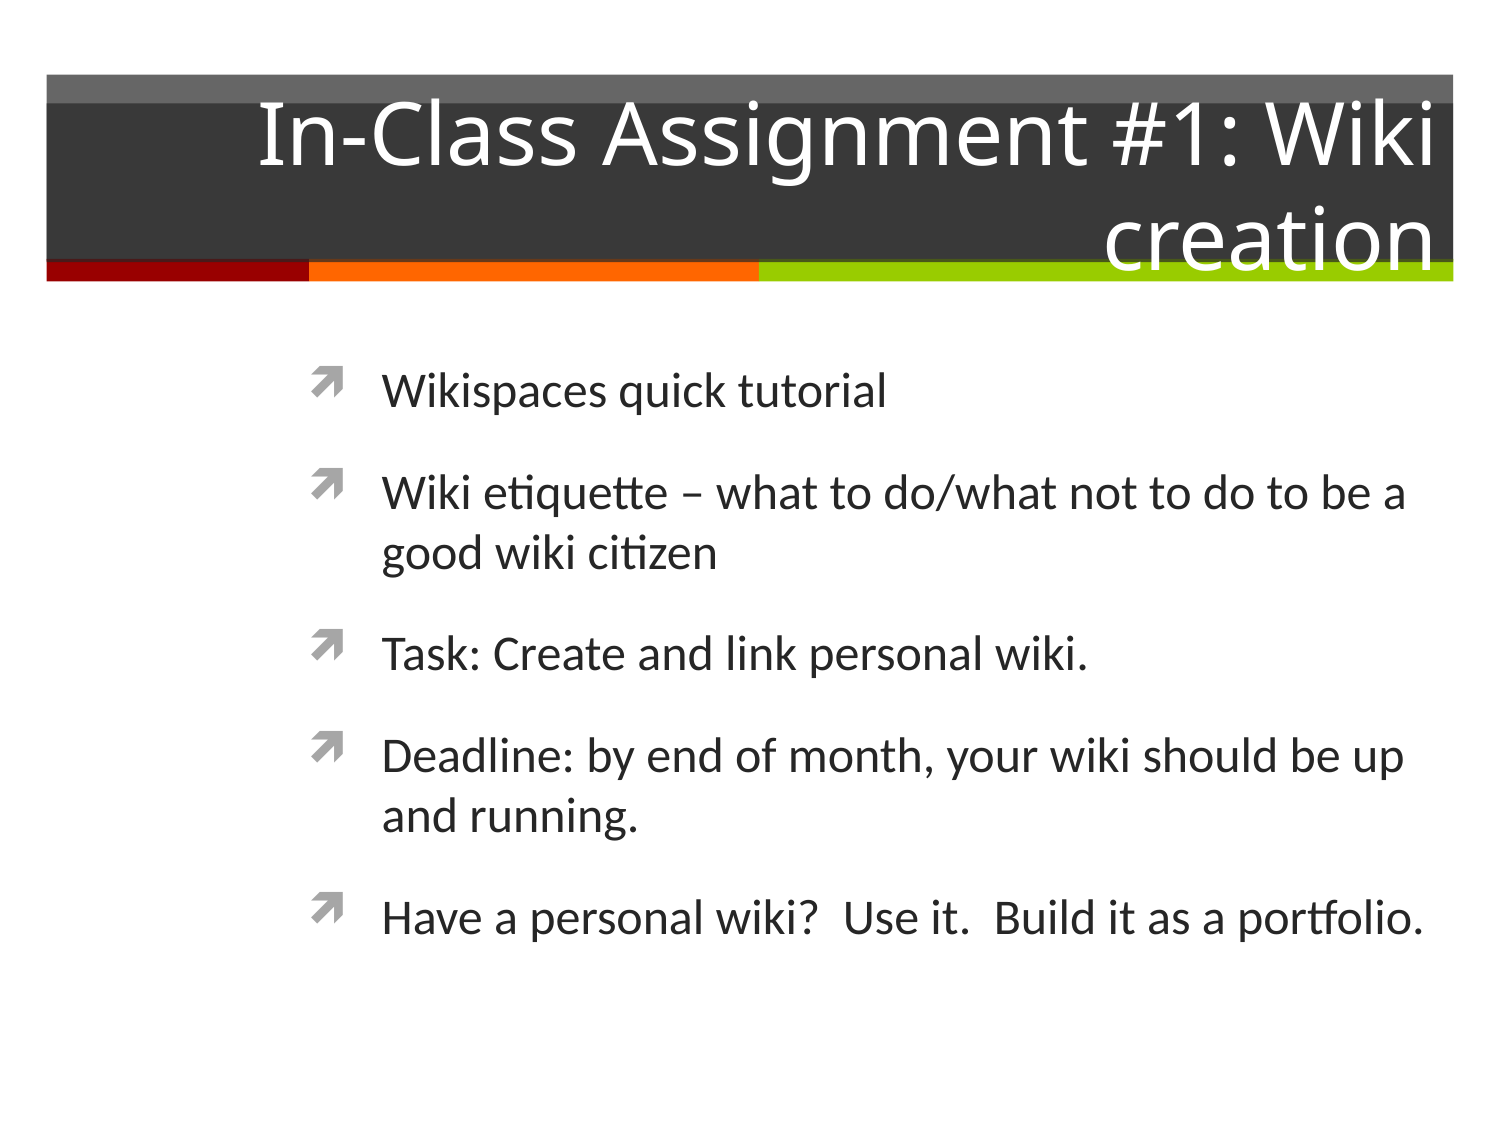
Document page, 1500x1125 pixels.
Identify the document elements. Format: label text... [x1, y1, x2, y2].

list Wikispaces quick tutorial Wiki etiquette – what to do/what not to do to be a good wiki citizen Task: Create and link personal wiki. Deadline: by end of month, your wiki should be up and running. Have a personal wiki? Use it. Build it as a portfolio. [292, 350, 1454, 1005]
title In-Class Assignment #1: Wiki creation [46, 103, 1454, 263]
